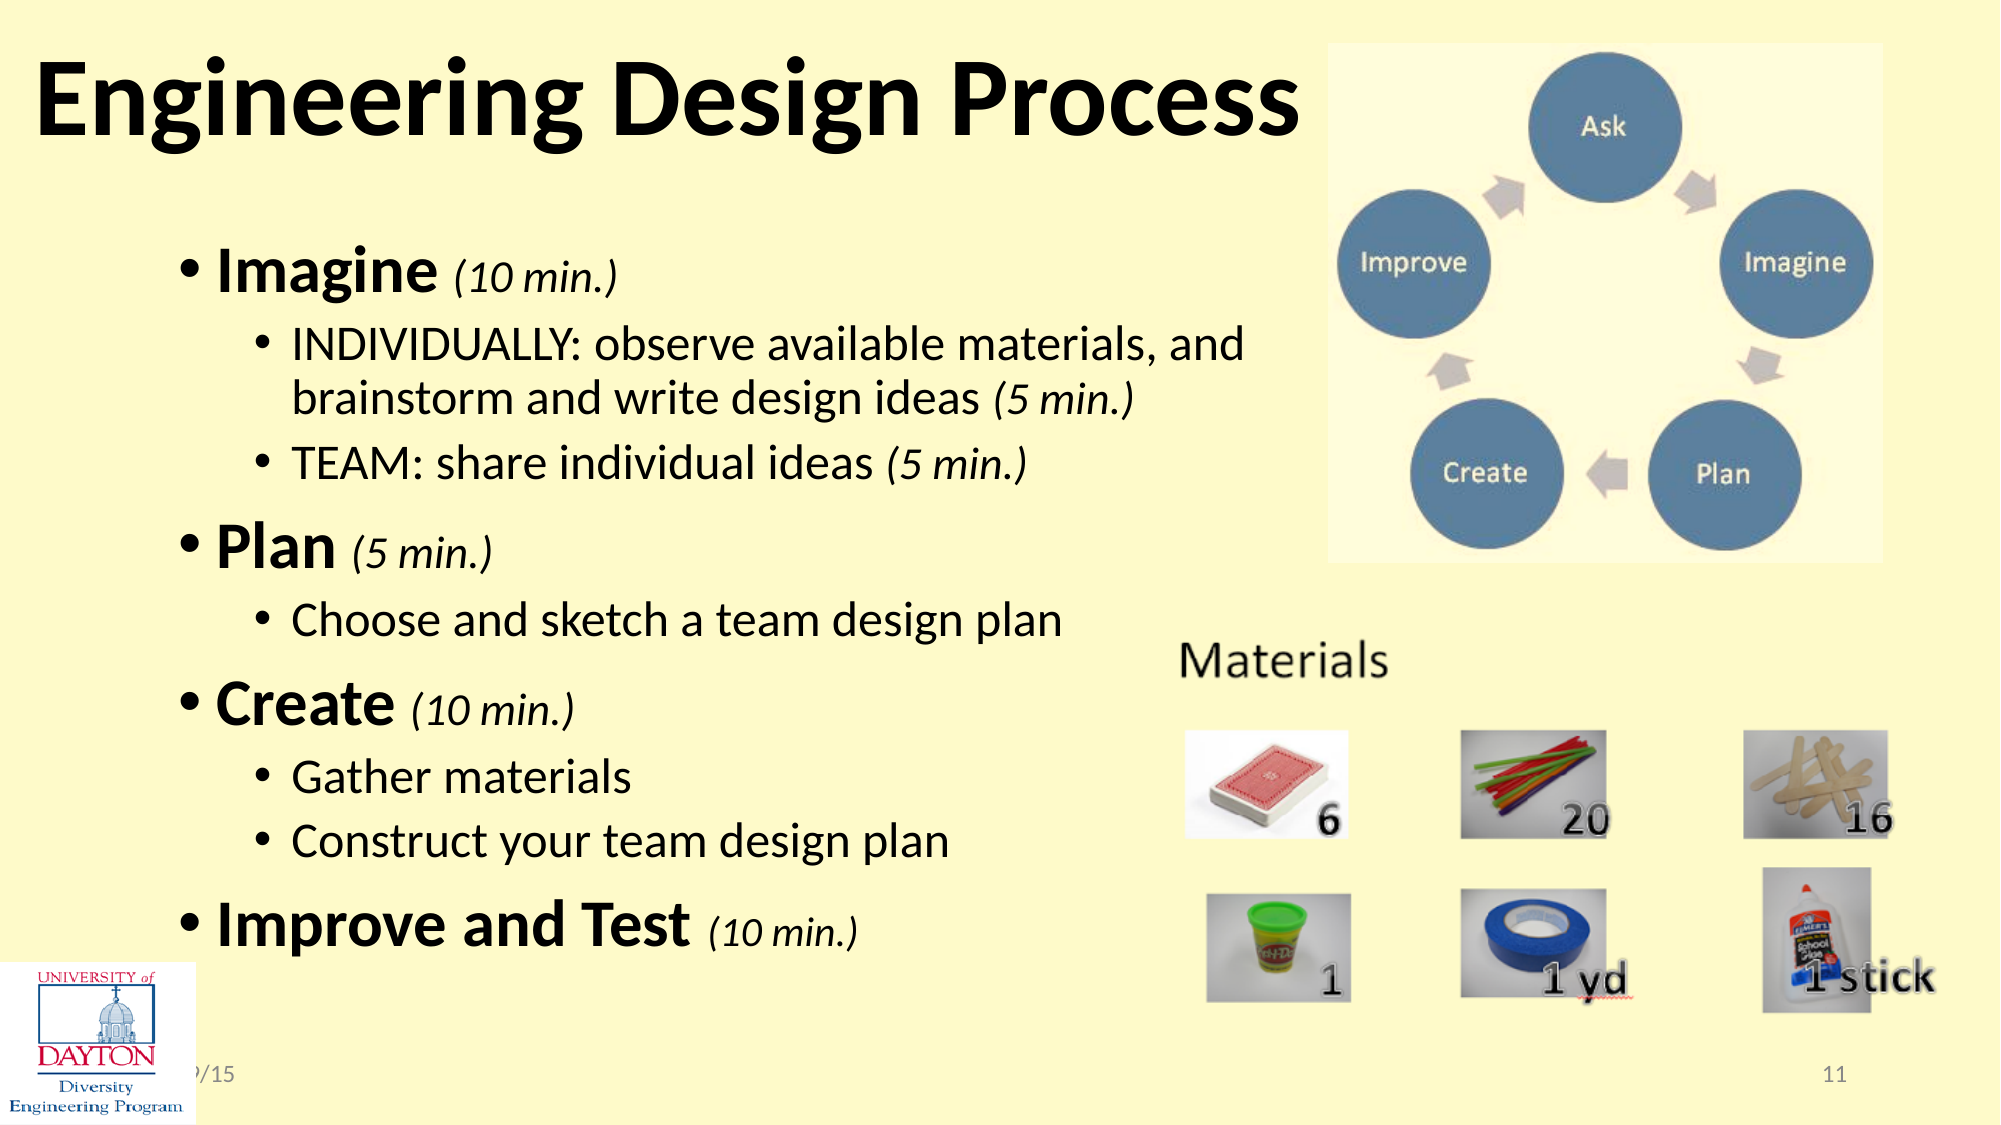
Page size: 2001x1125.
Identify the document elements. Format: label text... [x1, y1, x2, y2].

list Imagine (10 min.) INDIVIDUALLY: observe available materials, and brainstorm and write design ideas (5 min.) TEAM: share individual ideas (5 min.) Plan (5 min.) Choose and sketch a team design plan Create (10 min.) Gather materials Construct your team design plan Improve and Test (10 min.) [164, 227, 1307, 1076]
picture [1174, 633, 1946, 1017]
picture [0, 962, 196, 1125]
title Engineering Design Process [19, 24, 1745, 175]
picture [1328, 42, 1884, 563]
